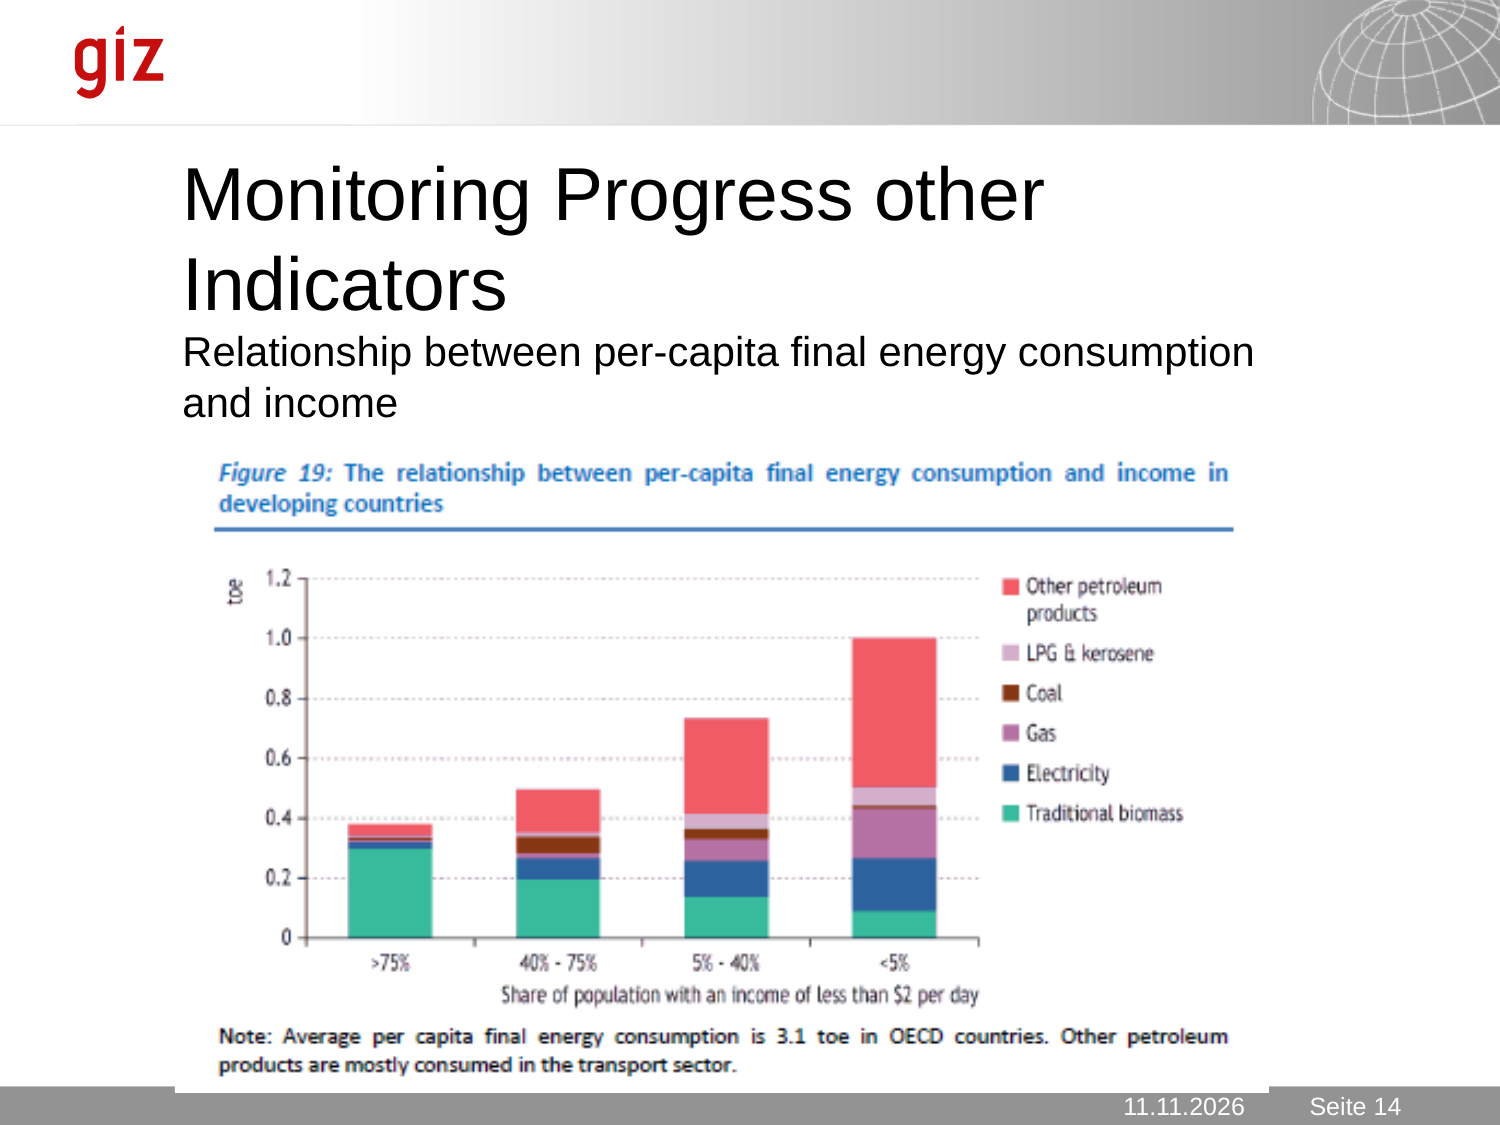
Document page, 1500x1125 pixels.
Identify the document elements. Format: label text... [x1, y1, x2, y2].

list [174, 443, 1270, 1093]
picture [45, 12, 193, 111]
title Monitoring Progress other Indicators Relationship between per-capita final energy consumption and income [167, 137, 1337, 240]
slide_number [1108, 1082, 1322, 1125]
picture [1311, 0, 1500, 125]
